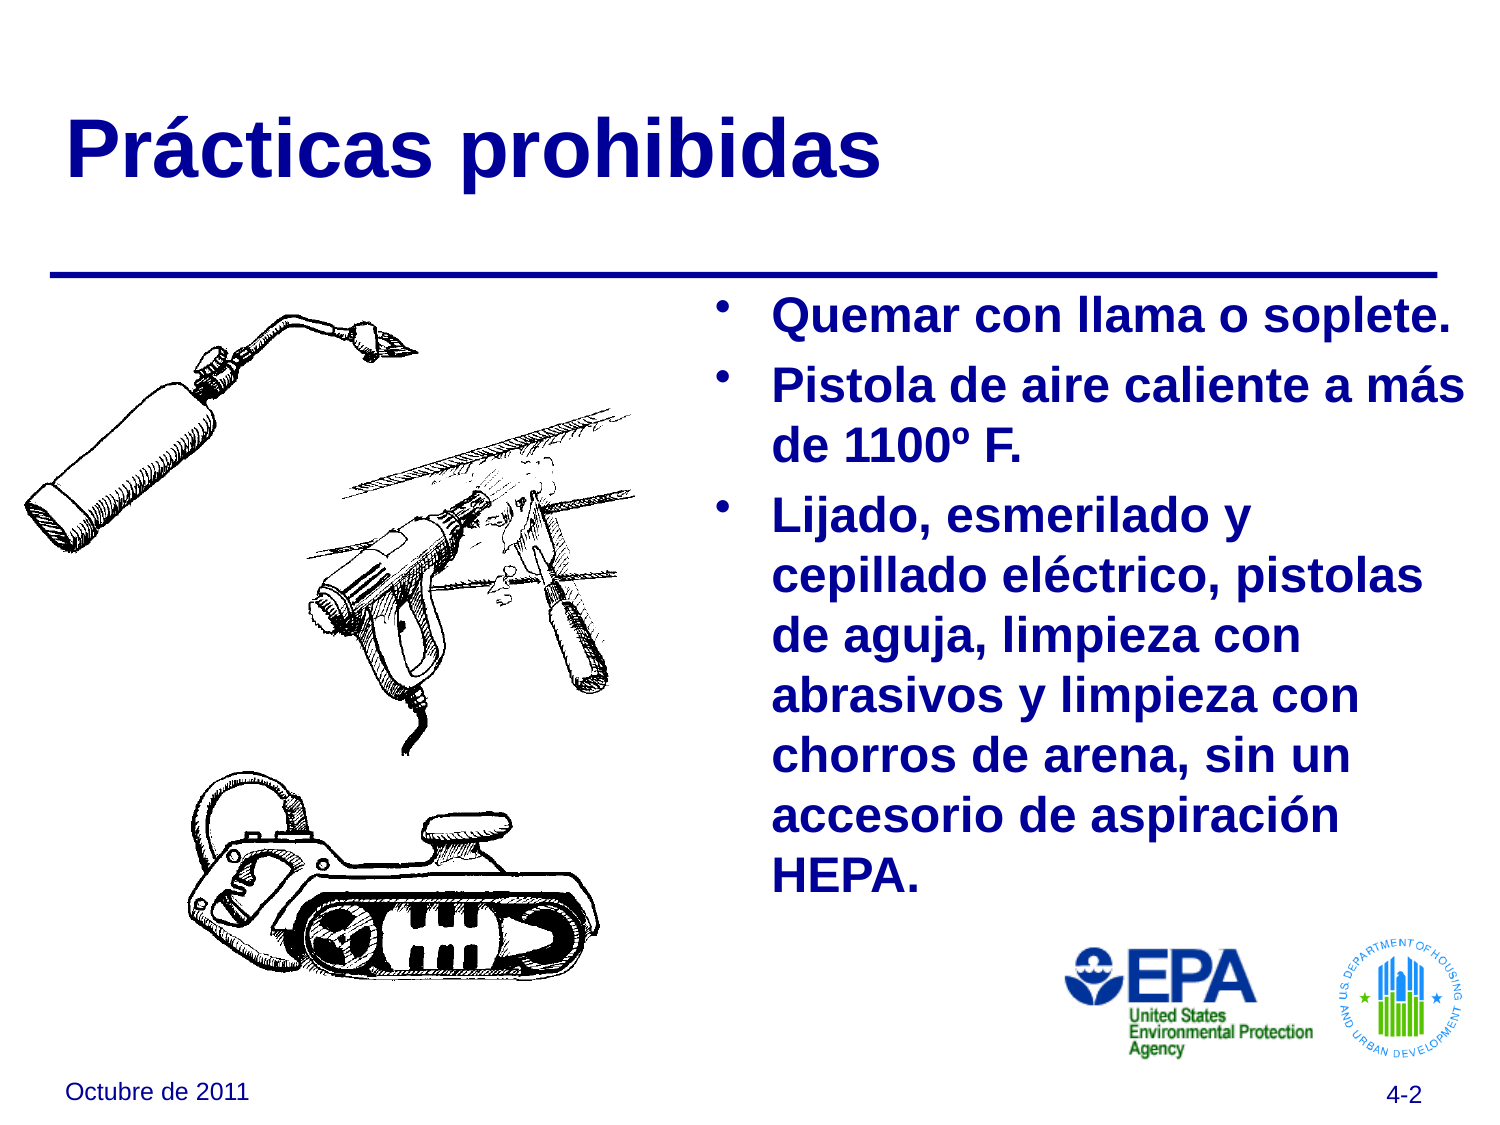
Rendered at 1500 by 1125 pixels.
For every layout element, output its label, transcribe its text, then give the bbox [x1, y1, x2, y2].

picture [1062, 943, 1319, 1064]
slide_number Octubre de 2011 [49, 1049, 363, 1125]
slide_number 4-2 [1124, 1049, 1438, 1125]
list Quemar con llama o soplete. Pistola de aire caliente a más de 1100º F. Lijado, esmerilado y cepillado eléctrico, pistolas de aguja, limpieza con abrasivos y limpieza con chorros de arena, sin un accesorio de aspiración HEPA. [699, 274, 1488, 926]
picture [1337, 937, 1463, 1059]
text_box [0, 287, 644, 1008]
title Prácticas prohibidas [49, 49, 1438, 238]
